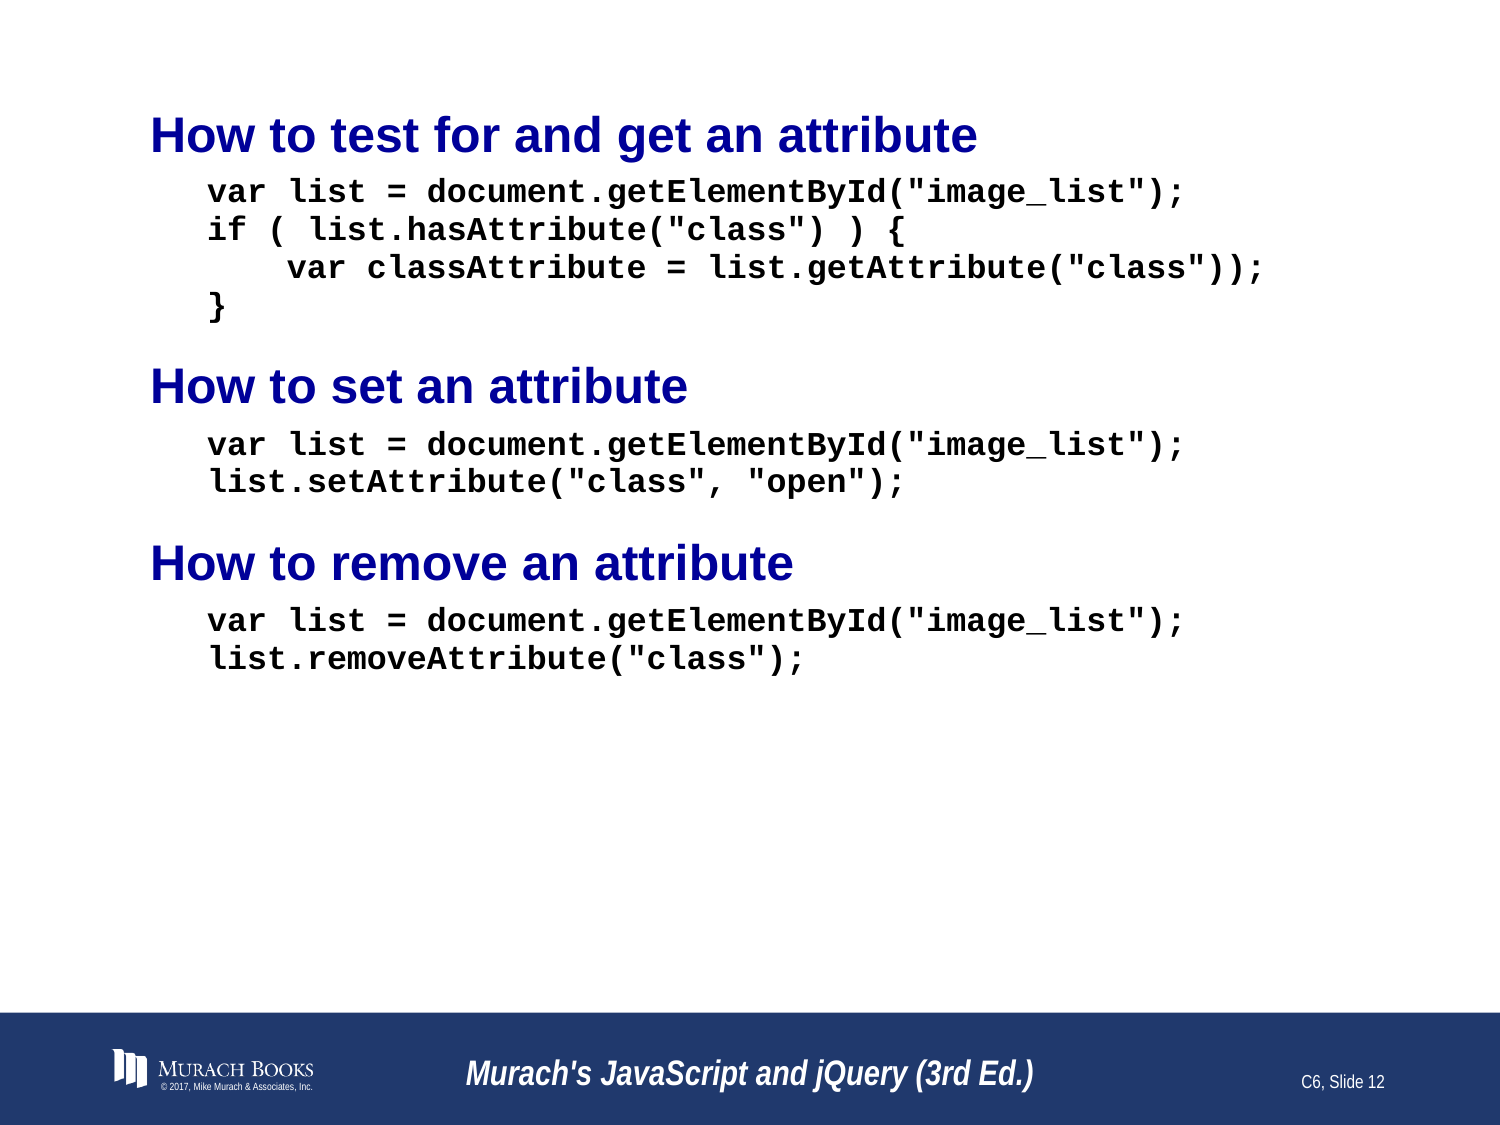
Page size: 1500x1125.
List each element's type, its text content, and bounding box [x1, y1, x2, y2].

slide_number C6, Slide 12 [1087, 1025, 1400, 1100]
footer © 2017, Mike Murach & Associates, Inc. [12, 1025, 463, 1100]
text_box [149, 174, 1350, 680]
slide_number Murach's JavaScript and jQuery (3rd Ed.) [463, 1025, 1050, 1100]
title How to test for and get an attribute [150, 102, 1350, 164]
